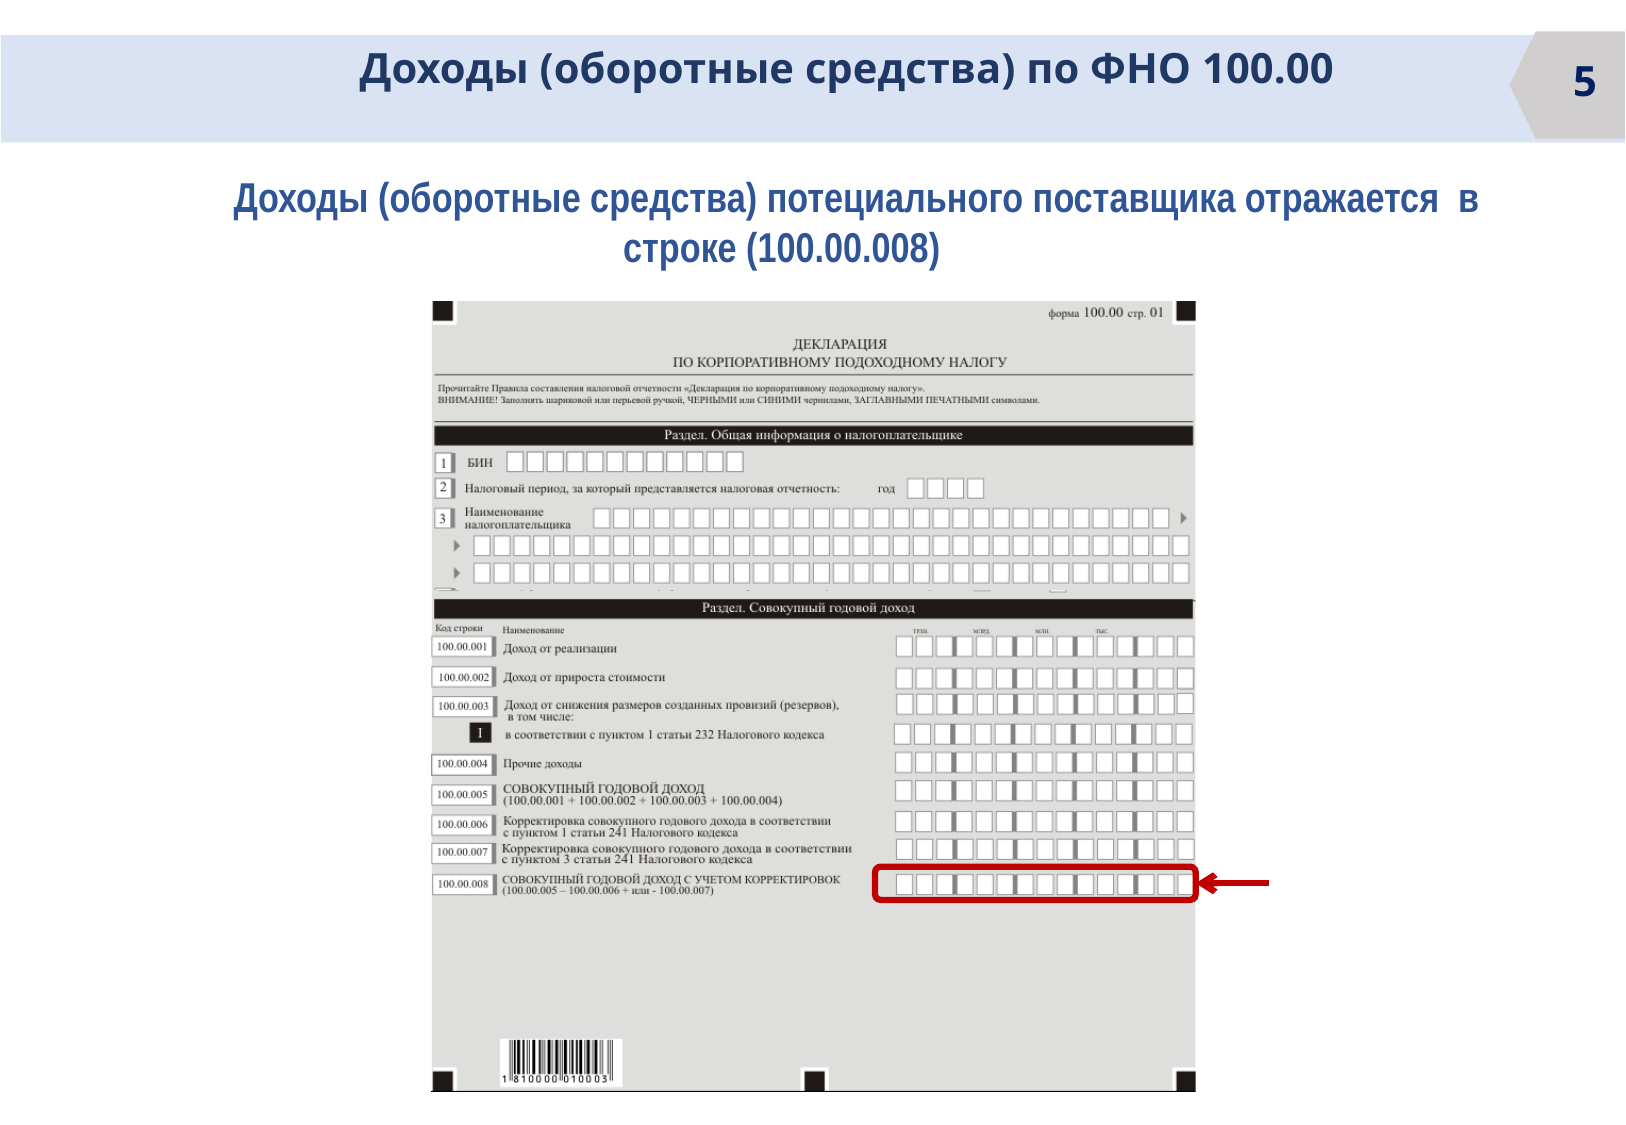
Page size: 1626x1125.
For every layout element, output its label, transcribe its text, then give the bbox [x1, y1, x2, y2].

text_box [431, 300, 1269, 1092]
text_box [1532, 30, 1625, 35]
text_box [0, 35, 1625, 143]
text_box Доходы (оборотные средства) потециального поставщика отражается в строке (100.00.008) [53, 162, 1510, 278]
